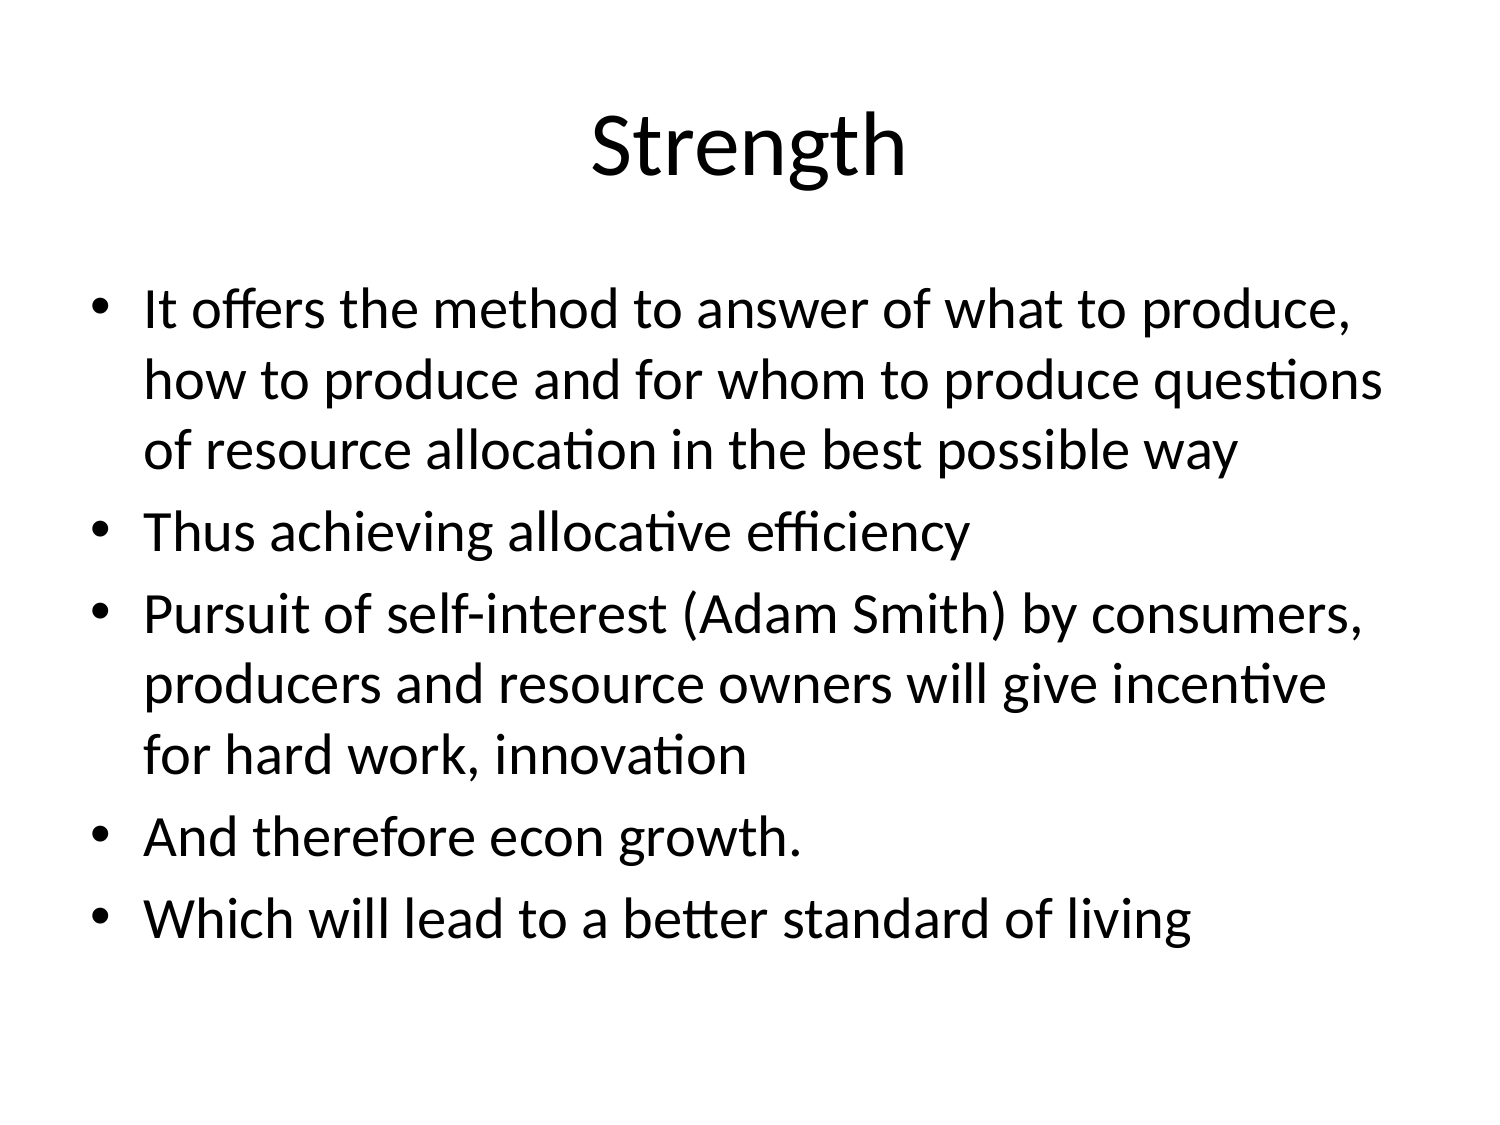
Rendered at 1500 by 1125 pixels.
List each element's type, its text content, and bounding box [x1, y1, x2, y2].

list It offers the method to answer of what to produce, how to produce and for whom to produce questions of resource allocation in the best possible way Thus achieving allocative efficiency Pursuit of self-interest (Adam Smith) by consumers, producers and resource owners will give incentive for hard work, innovation And therefore econ growth. Which will lead to a better standard of living [75, 262, 1425, 1005]
title Strength [75, 45, 1425, 233]
